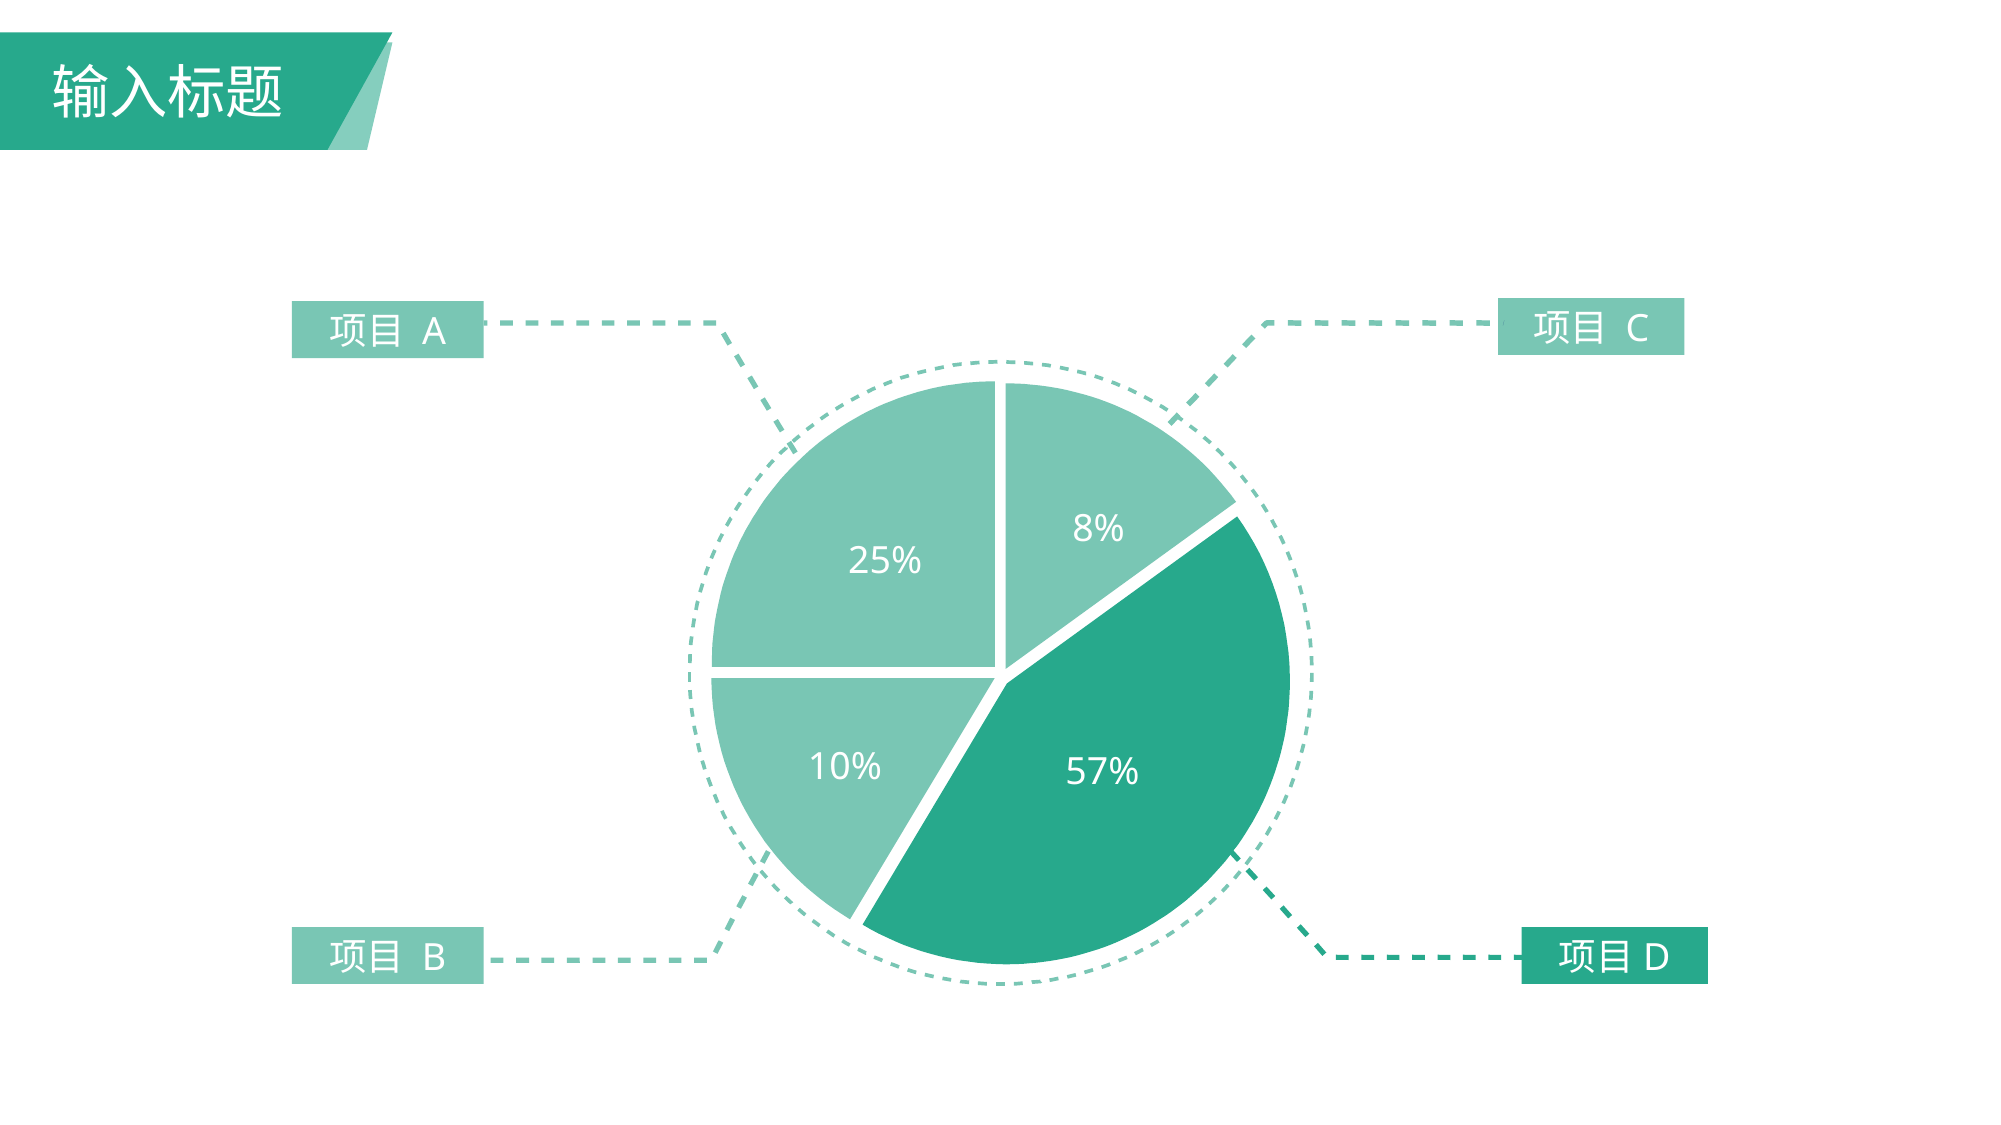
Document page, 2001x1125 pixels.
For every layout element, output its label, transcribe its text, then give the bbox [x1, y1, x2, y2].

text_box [483, 322, 796, 453]
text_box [490, 851, 769, 961]
text_box 项目D [1521, 927, 1708, 984]
text_box 项目 A [291, 301, 484, 359]
text_box 项目 C [1498, 298, 1685, 355]
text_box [0, 32, 393, 150]
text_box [1230, 850, 1527, 958]
text_box 项目 B [291, 927, 484, 984]
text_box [1169, 322, 1490, 424]
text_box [689, 361, 1312, 984]
